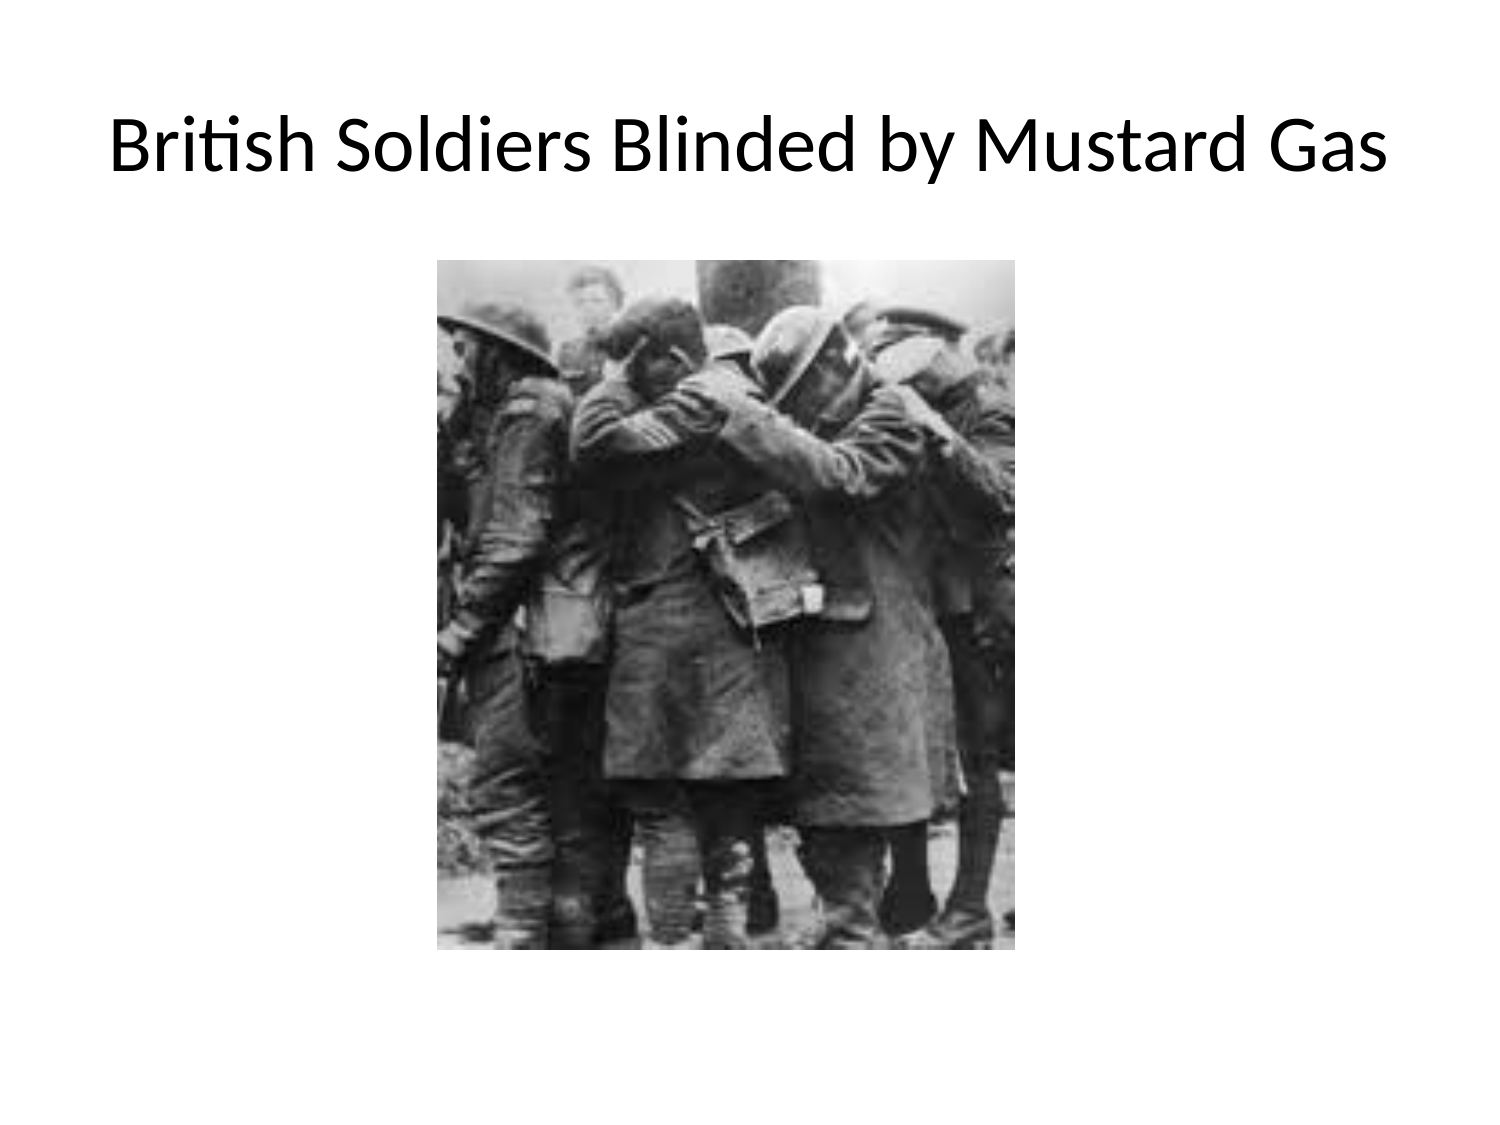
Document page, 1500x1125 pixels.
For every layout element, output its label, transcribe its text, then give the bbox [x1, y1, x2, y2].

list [437, 260, 1016, 951]
title British Soldiers Blinded by Mustard Gas [75, 45, 1425, 233]
